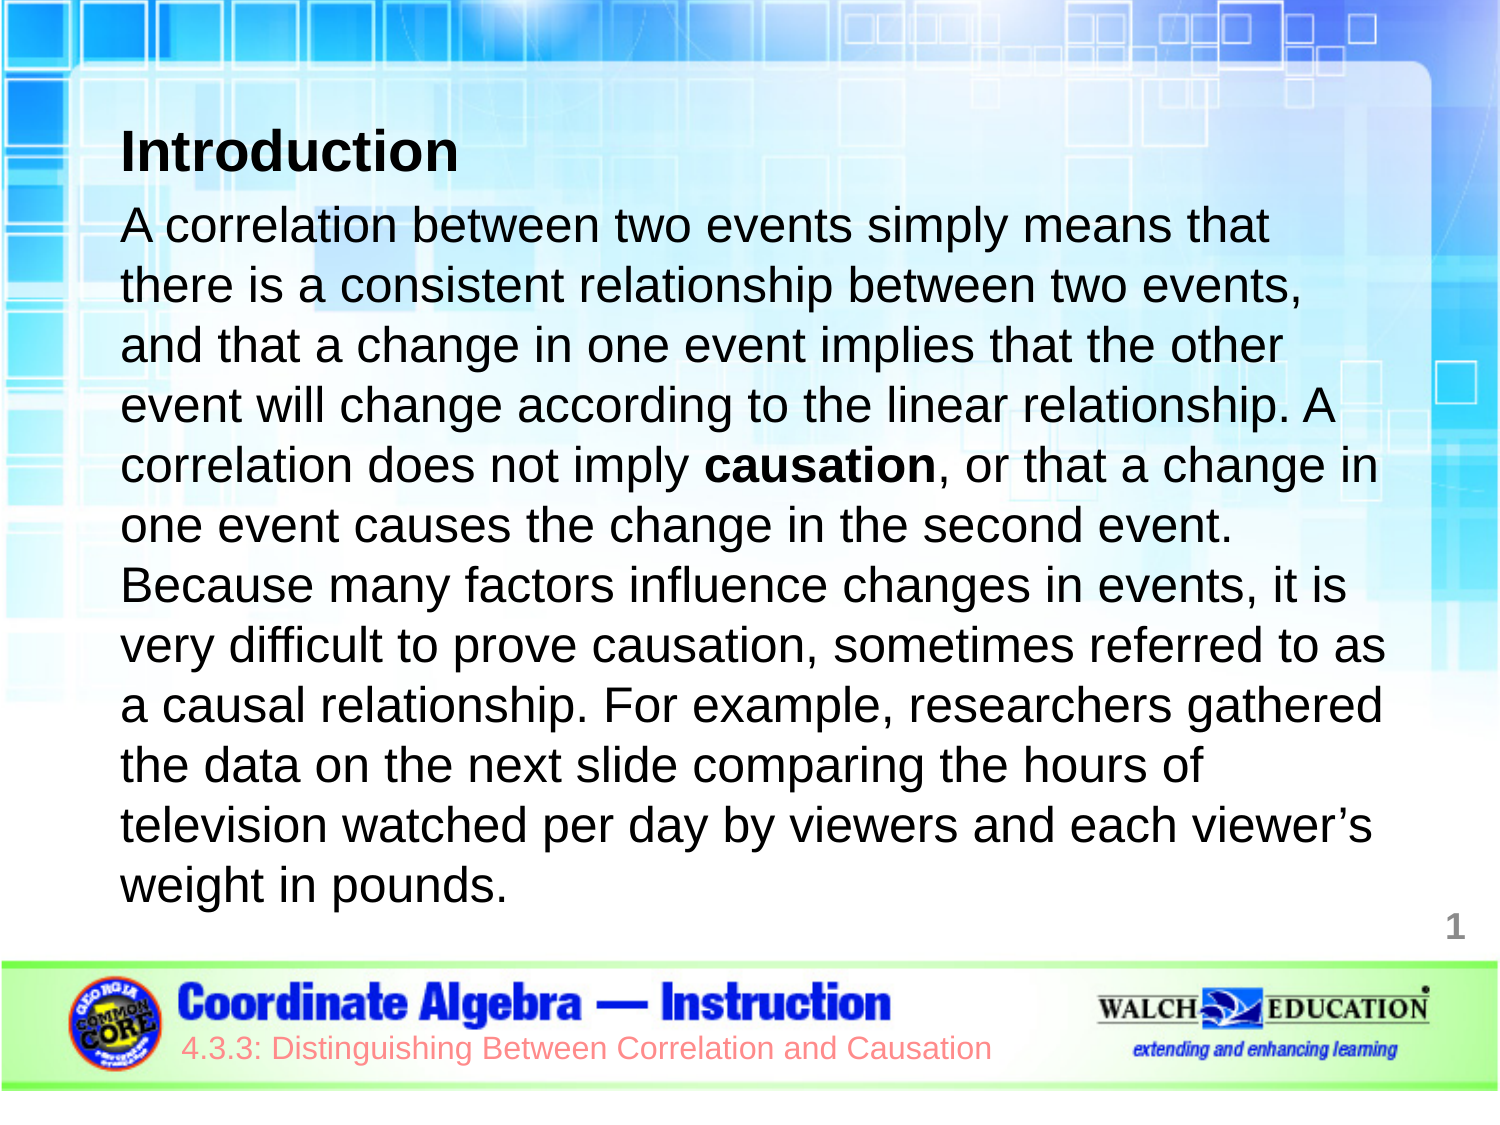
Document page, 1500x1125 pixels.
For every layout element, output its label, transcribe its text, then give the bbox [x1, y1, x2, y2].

picture [1, 0, 1500, 1091]
footer 4.3.3: Distinguishing Between Correlation and Causation [166, 1024, 1080, 1069]
slide_number 1 [1361, 901, 1481, 949]
subtitle Introduction A correlation between two events simply means that there is a consistent relationship between two events, and that a change in one event implies that the other event will change according to the linear relationship. A correlation does not imply causation, or that a change in one event causes the change in the second event. Because many factors influence changes in events, it is very difficult to prove causation, sometimes referred to as a causal relationship. For example, researchers gathered the data on the next slide comparing the hours of television watched per day by viewers and each viewer’s weight in pounds. [105, 105, 1414, 925]
